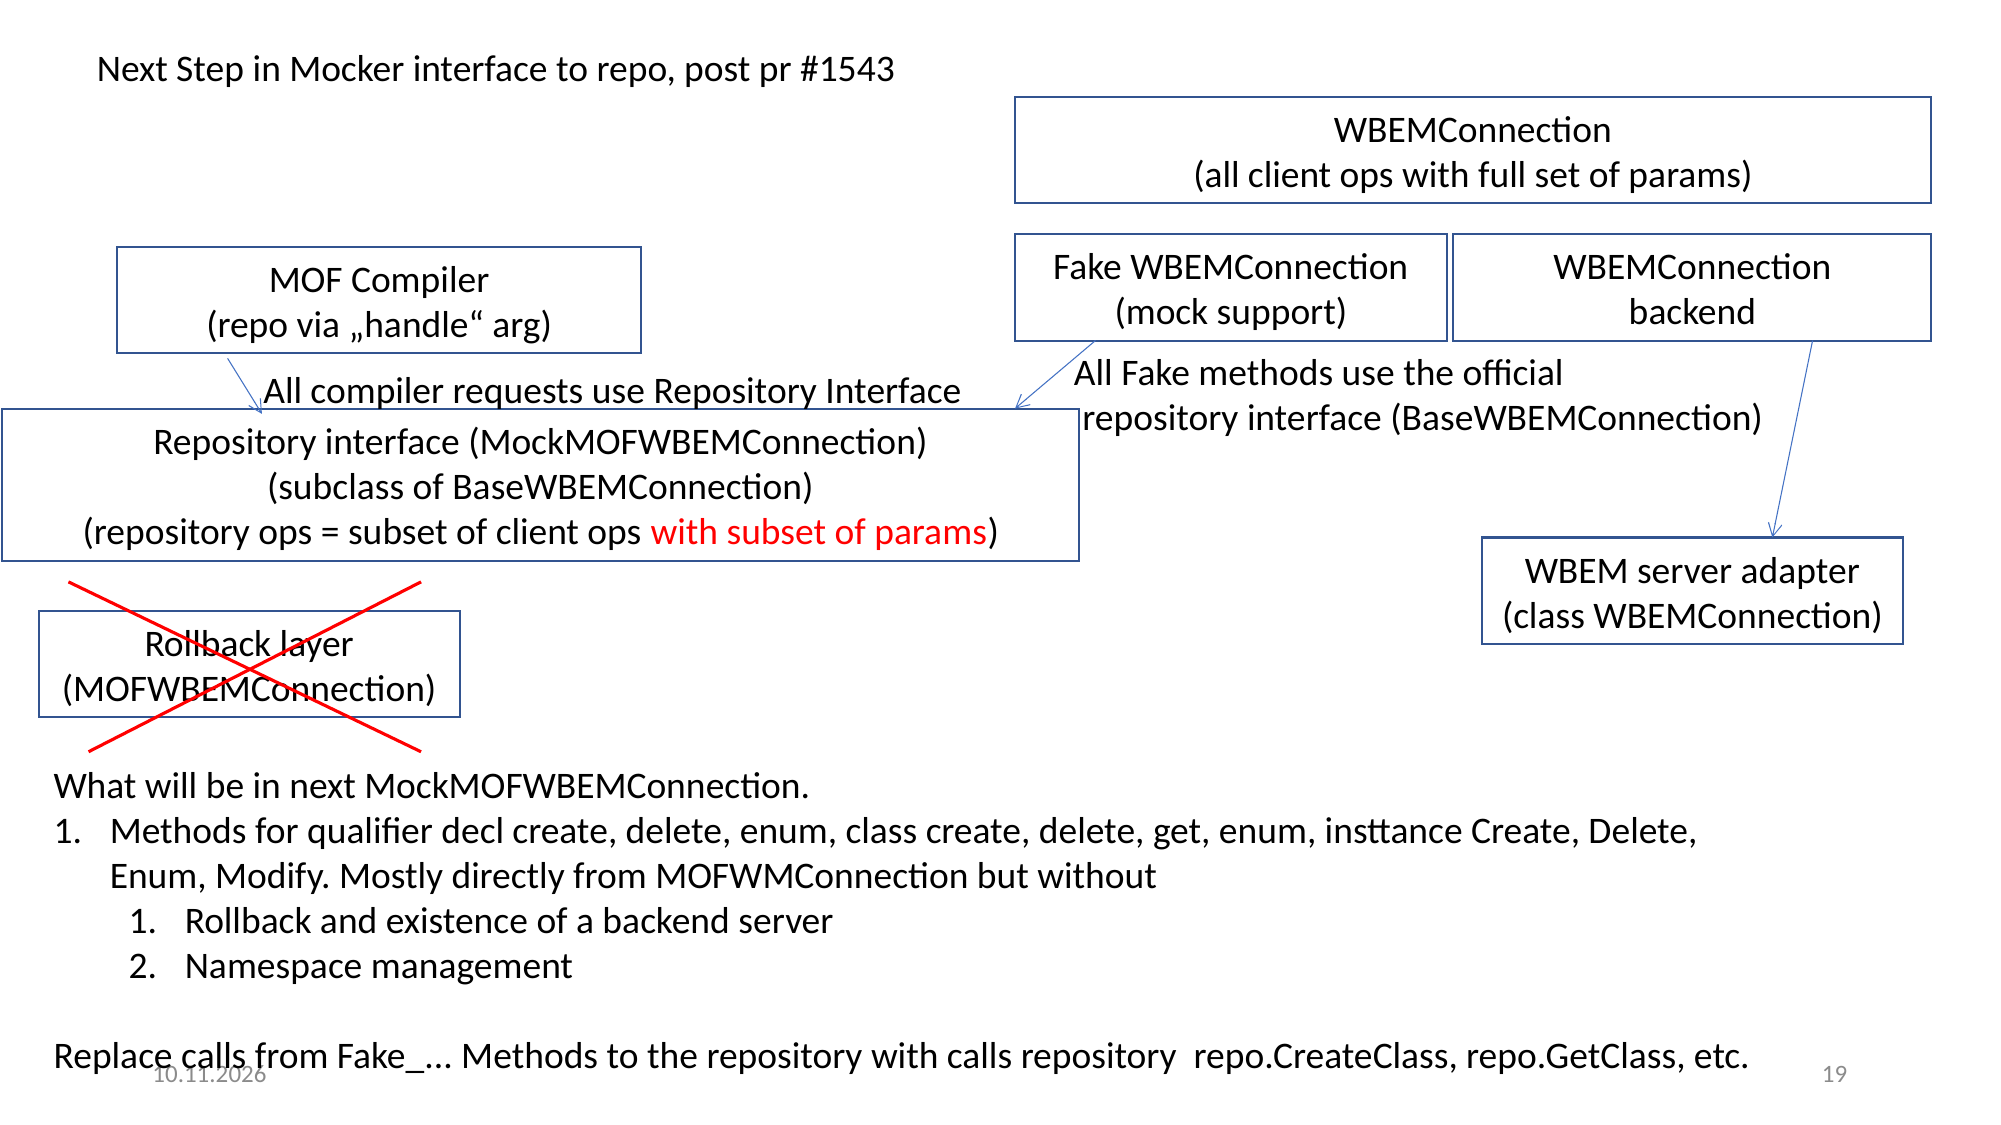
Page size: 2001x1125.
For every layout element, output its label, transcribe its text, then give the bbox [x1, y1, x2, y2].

text_box Rollback layer (MOFWBEMConnection) [422, 610, 461, 718]
slide_number 19 [1412, 1042, 1863, 1103]
text_box Next Step in Mocker interface to repo, post pr #1543 [82, 36, 911, 96]
text_box All Fake methods use the official repository interface (BaseWBEMConnection) [1059, 340, 1772, 446]
text_box MOF Compiler (repo via „handle“ arg) [116, 246, 642, 354]
text_box WBEM server adapter (class WBEMConnection) [1481, 536, 1904, 645]
text_box Fake WBEMConnection (mock support) [1014, 233, 1448, 342]
text_box Repository interface (MockMOFWBEMConnection) (subclass of BaseWBEMConnection) (repository ops = subset of client ops with subset of params) [1, 408, 1080, 562]
text_box What will be in next MockMOFWBEMConnection. Methods for qualifier decl create, delete, enum, class create, delete, get, enum, insttance Create, Delete, Enum, Modify. Mostly directly from MOFWMConnection but without Rollback and existence of a backend server Namespace management Replace calls from Fake_... Methods to the repository with calls repository repo.CreateClass, repo.GetClass, etc. [38, 753, 1793, 1084]
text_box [1772, 340, 1813, 538]
text_box WBEMConnection (all client ops with full set of params) [1014, 96, 1932, 204]
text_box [68, 581, 422, 752]
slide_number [137, 1042, 588, 1103]
text_box All compiler requests use Repository Interface [248, 358, 978, 419]
text_box Rollback layer (MOFWBEMConnection) [38, 610, 68, 718]
text_box WBEMConnection backend [1452, 233, 1932, 342]
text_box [1015, 340, 1096, 409]
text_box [227, 358, 262, 414]
